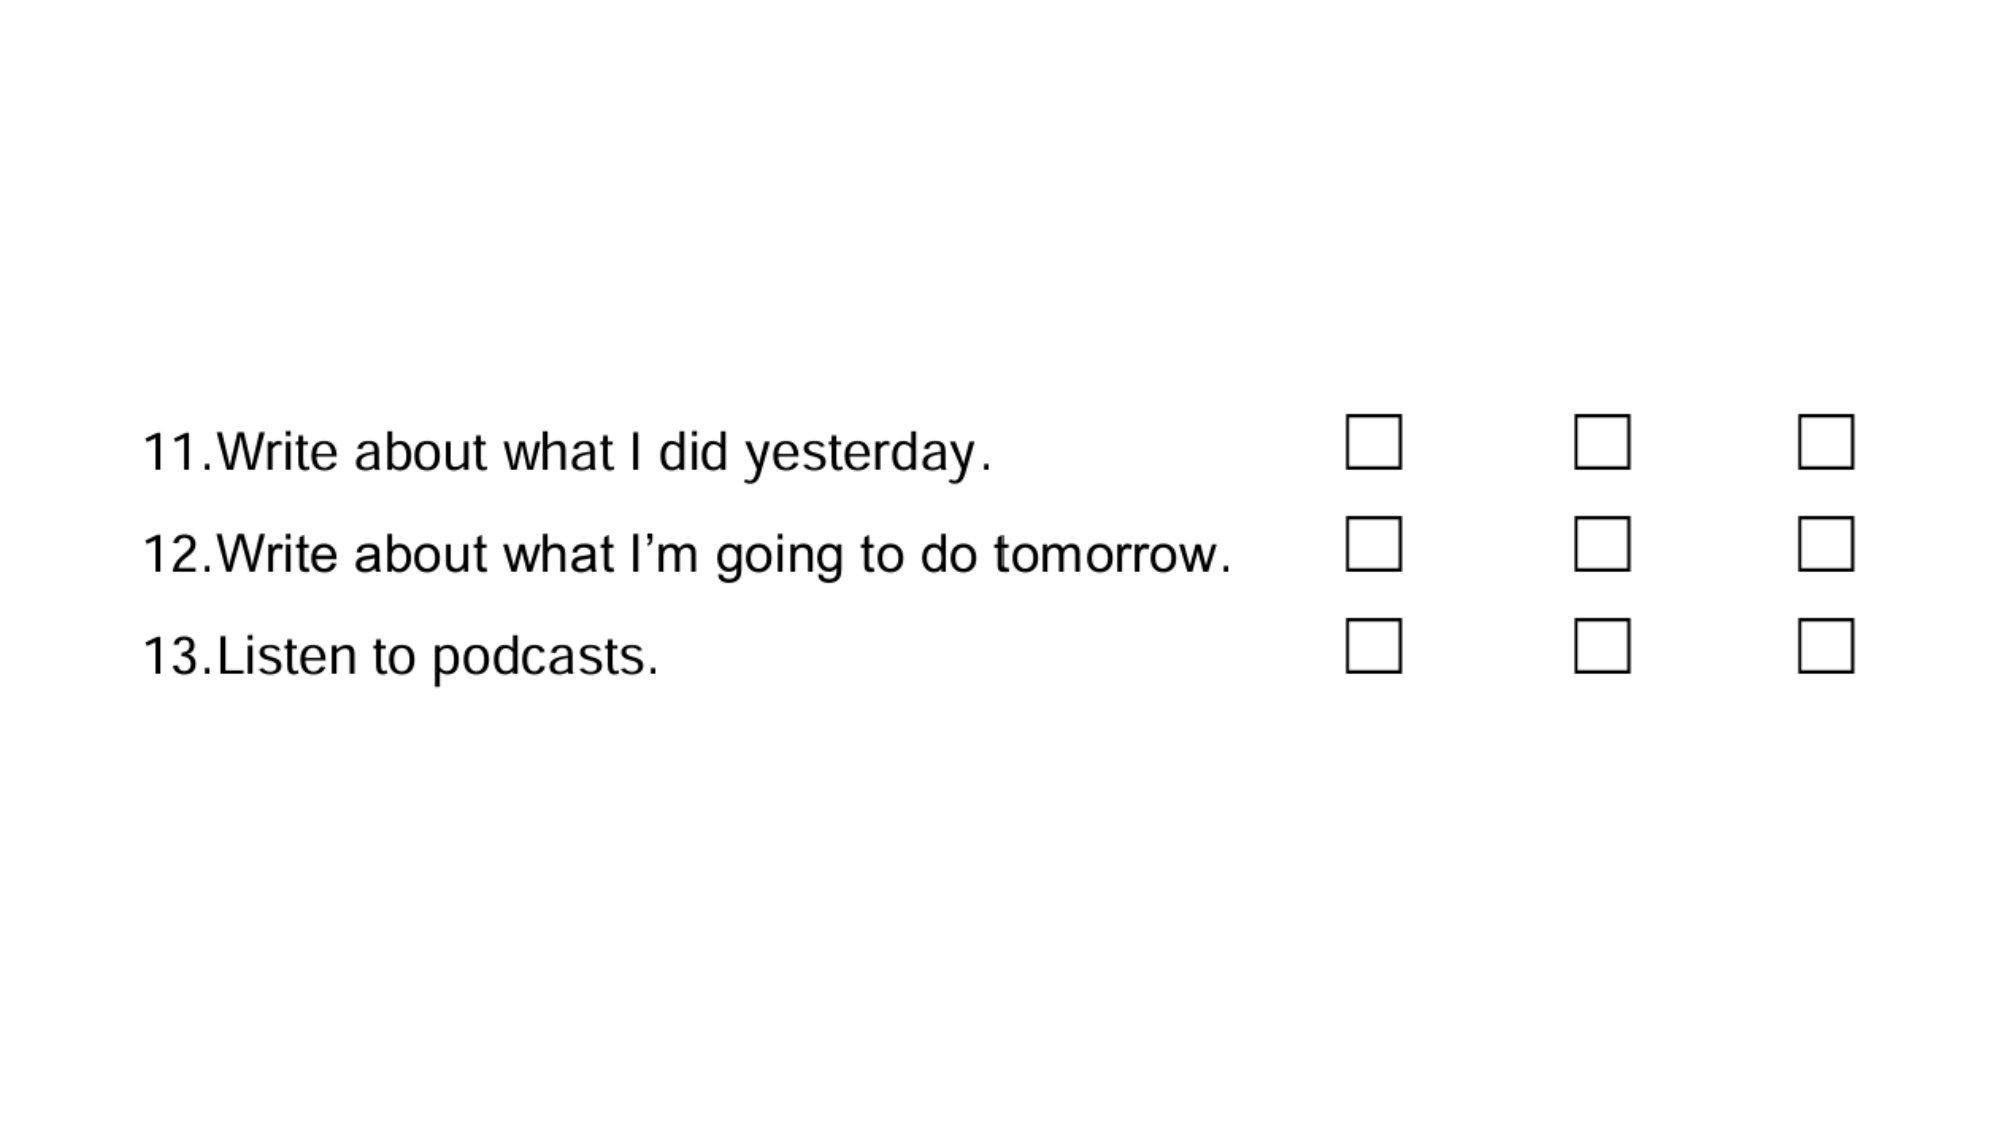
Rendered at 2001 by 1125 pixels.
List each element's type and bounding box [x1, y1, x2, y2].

picture [104, 392, 1895, 733]
